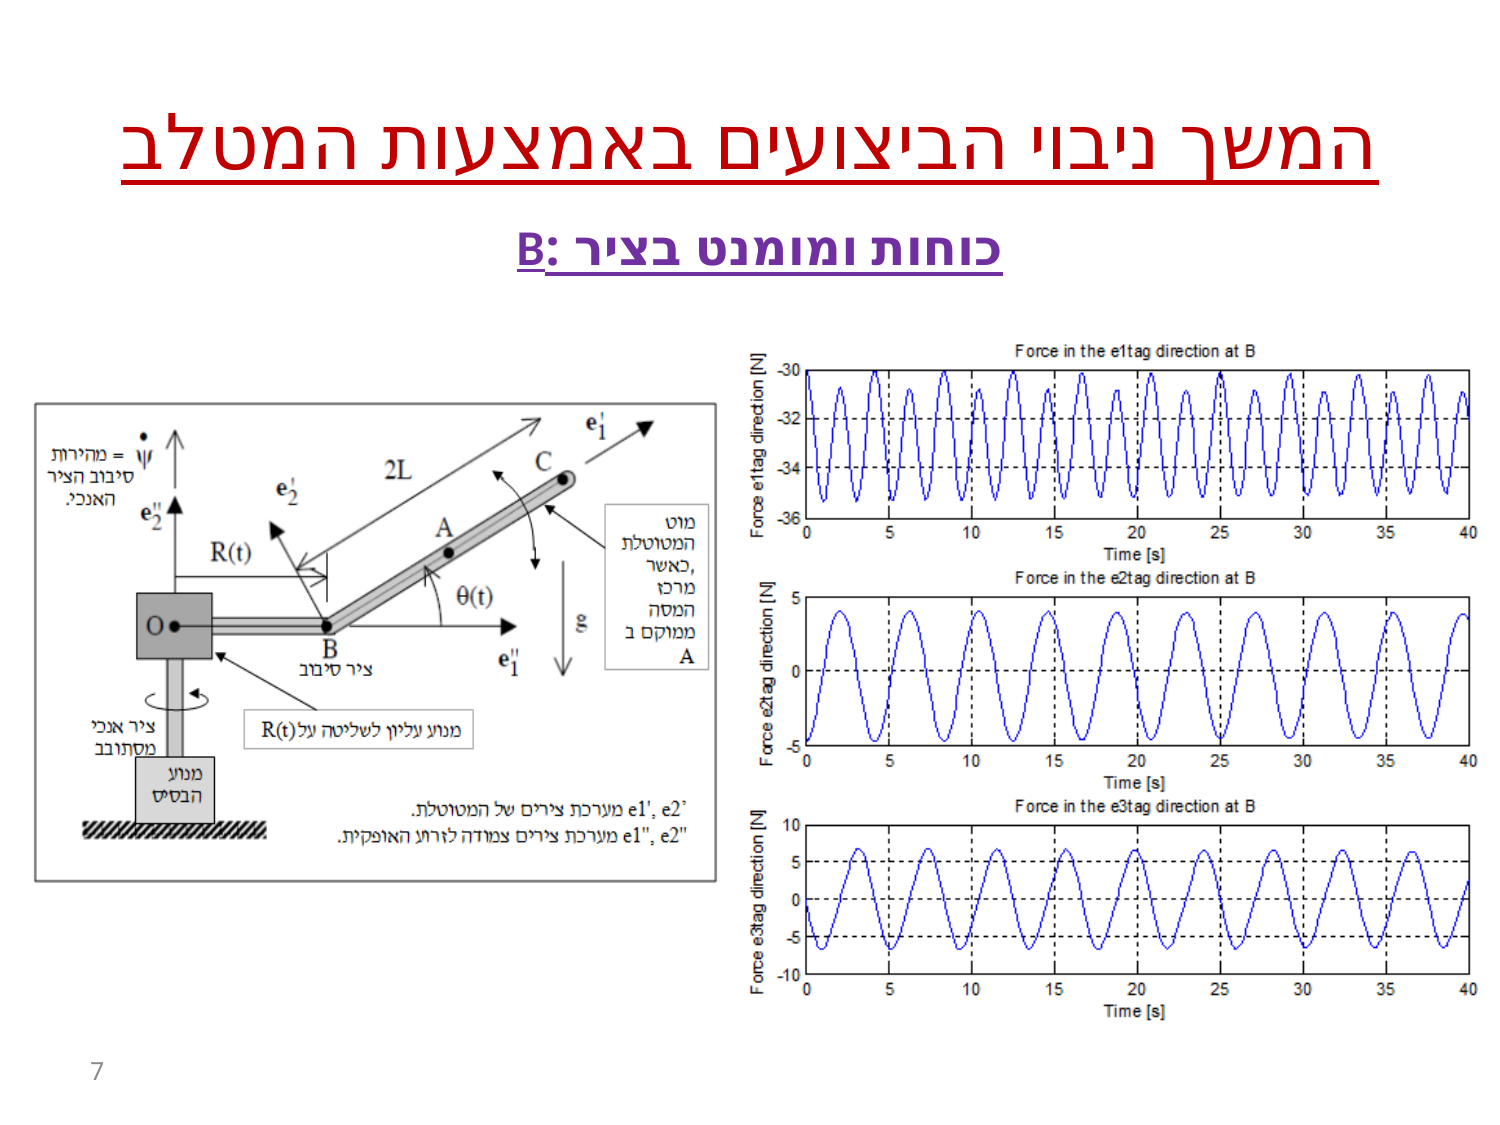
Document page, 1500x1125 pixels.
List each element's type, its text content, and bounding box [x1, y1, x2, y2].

slide_number 7 [75, 1042, 425, 1103]
picture [29, 396, 721, 887]
picture [732, 326, 1500, 1033]
title המשך ניבוי הביצועים באמצעות המטלב [75, 45, 1425, 233]
text_box כוחות ומומנט בציר :B [501, 208, 1018, 283]
